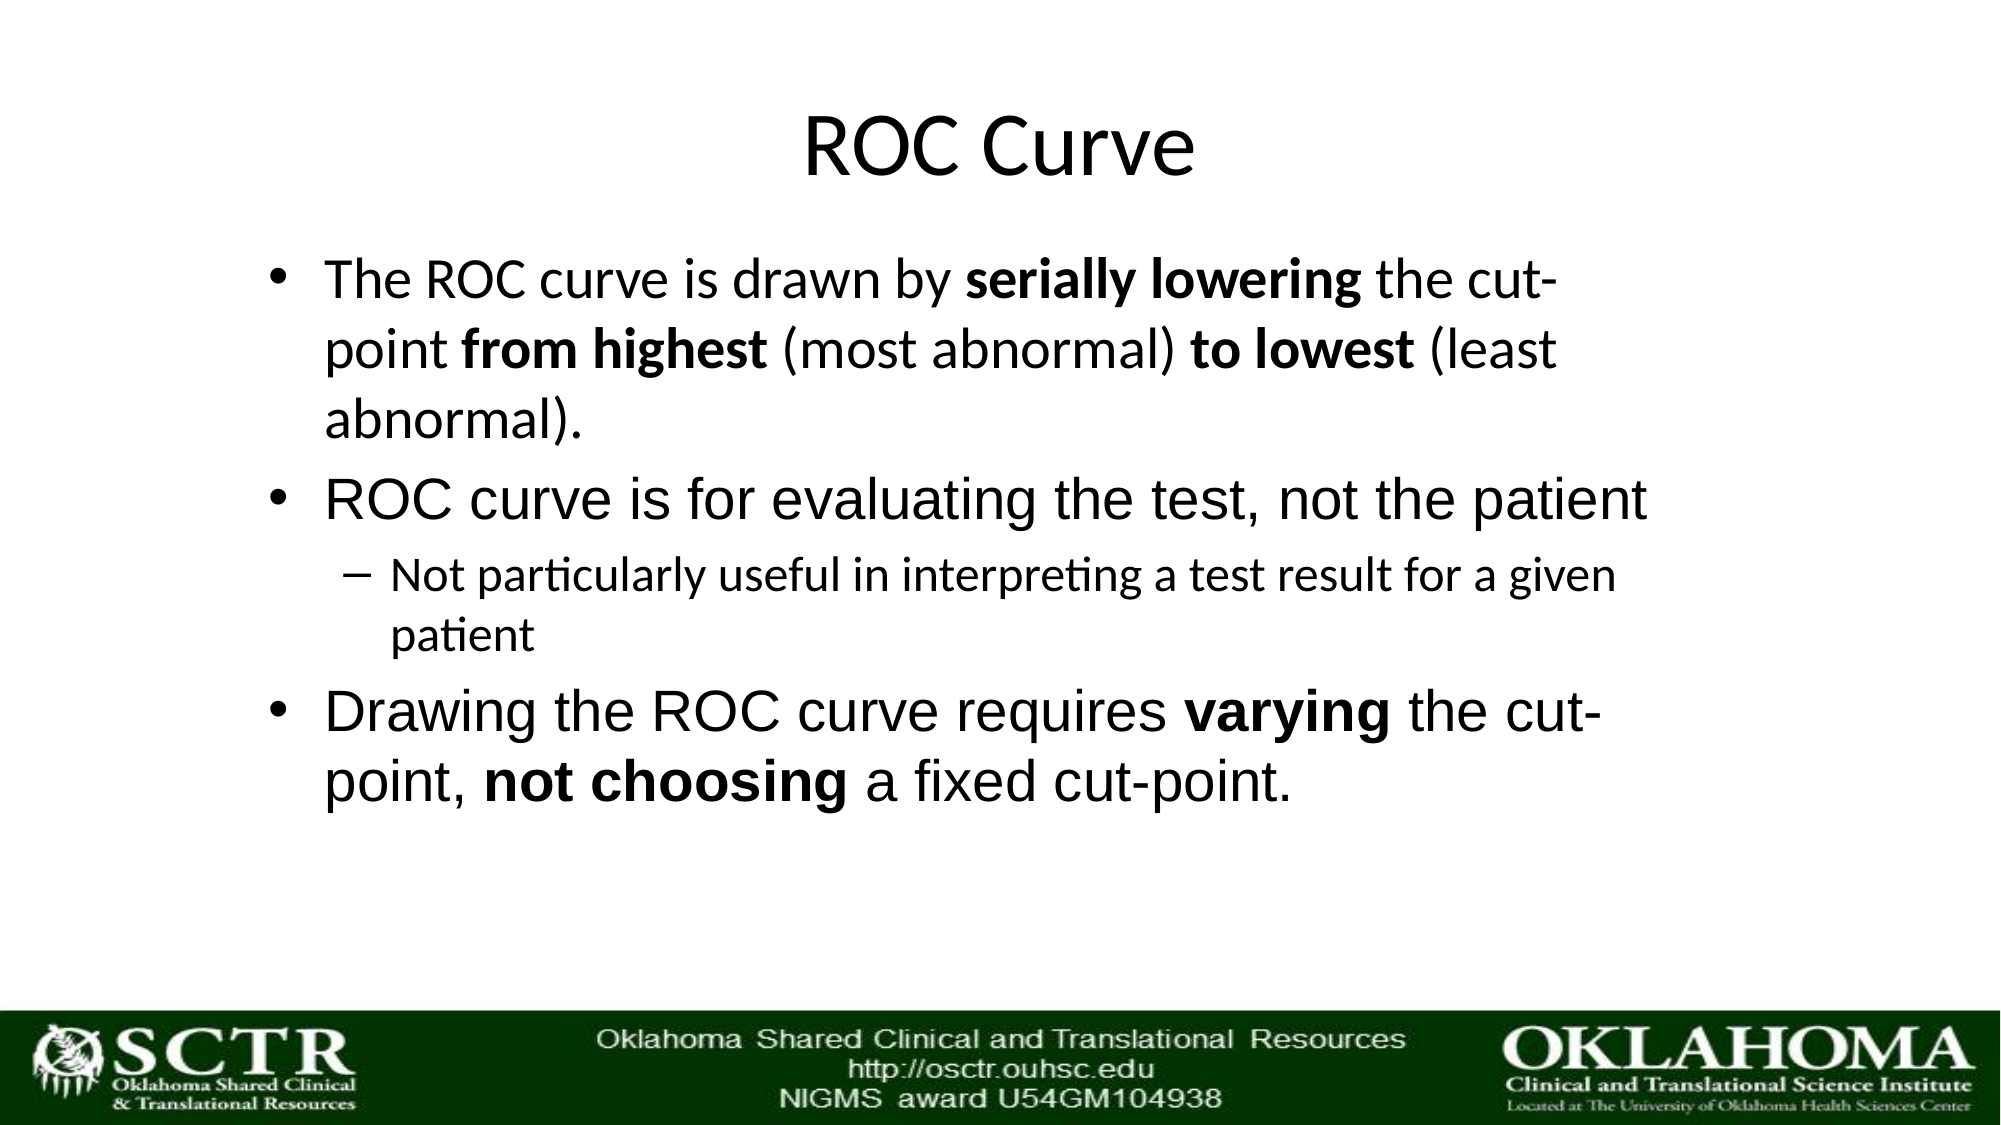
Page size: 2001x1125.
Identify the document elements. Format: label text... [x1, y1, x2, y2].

list The ROC curve is drawn by serially lowering the cut-point from highest (most abnormal) to lowest (least abnormal). ROC curve is for evaluating the test, not the patient Not particularly useful in interpreting a test result for a given patient Drawing the ROC curve requires varying the cut-point, not choosing a fixed cut-point. [253, 232, 1691, 1045]
title ROC Curve [99, 45, 1900, 233]
picture [0, 0, 2001, 1125]
